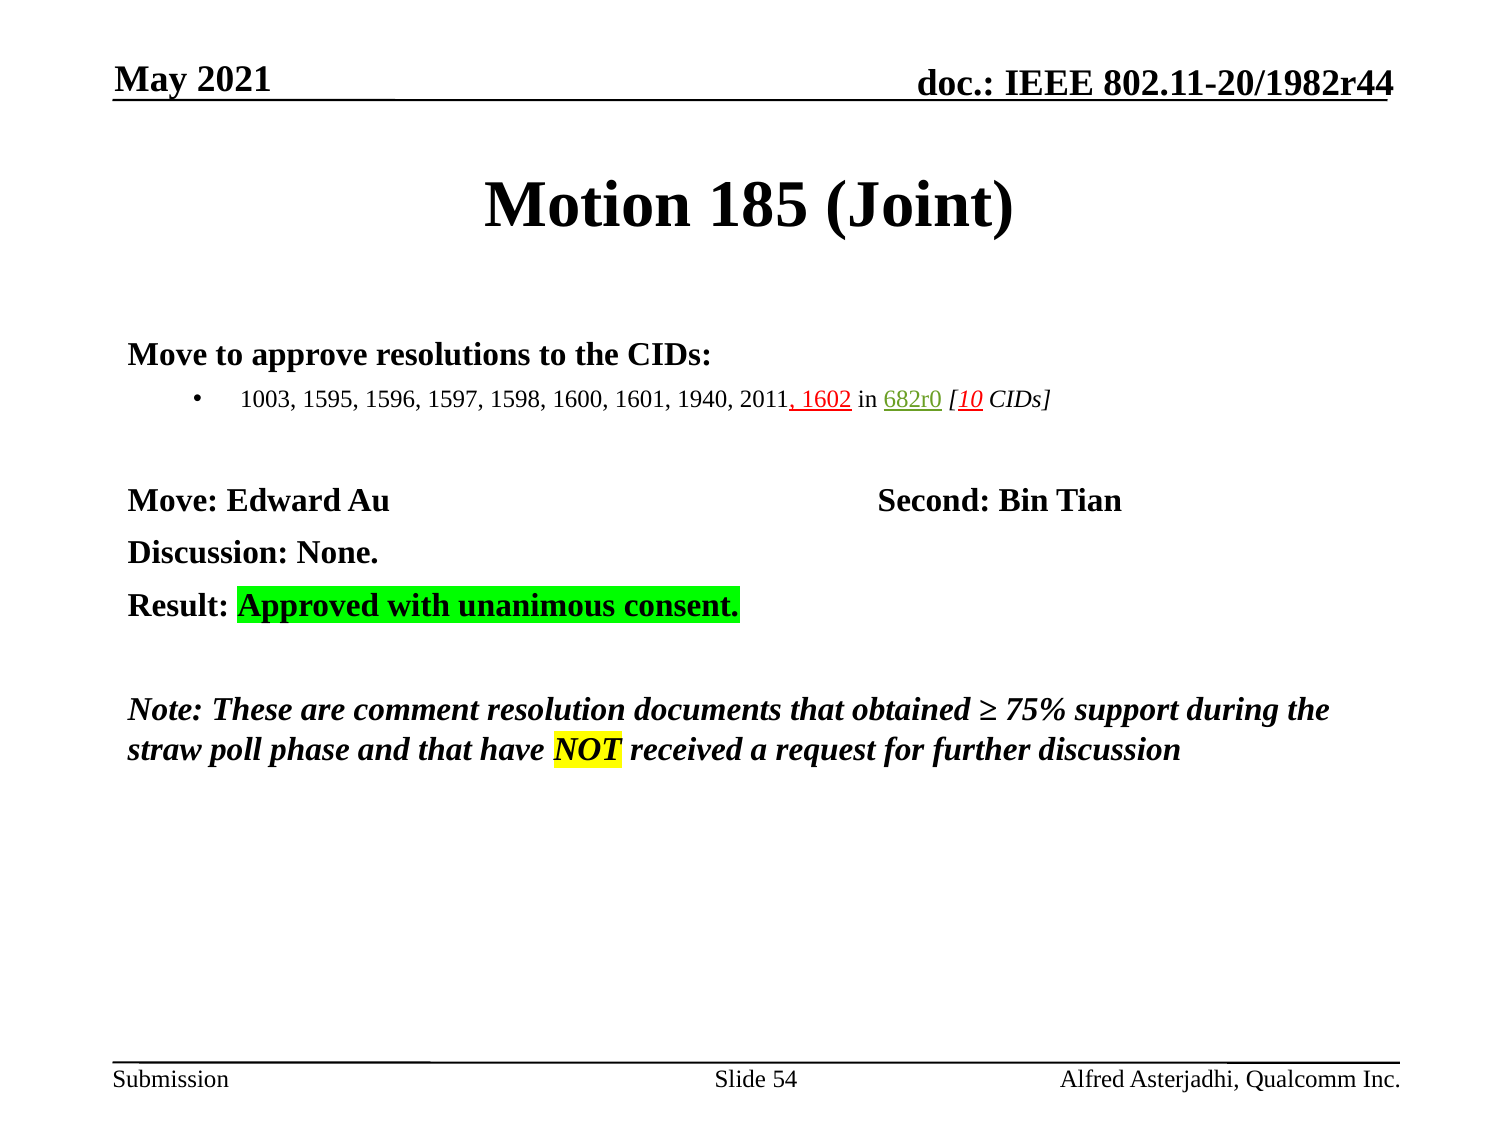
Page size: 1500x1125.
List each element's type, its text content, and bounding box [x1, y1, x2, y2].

footer Alfred Asterjadhi, Qualcomm Inc. [878, 1061, 1402, 1093]
slide_number Slide 54 [712, 1061, 800, 1123]
list Move to approve resolutions to the CIDs: 1003, 1595, 1596, 1597, 1598, 1600, 1601, 1940, 2011, 1602 in 682r0 [10 CIDs] Move: Edward Au Second: Bin Tian Discussion: None. Result: Approved with unanimous consent. Note: These are comment resolution documents that obtained ≥ 75% support during the straw poll phase and that have NOT received a request for further discussion [112, 324, 1388, 1000]
title Motion 185 (Joint) [112, 112, 1388, 288]
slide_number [114, 54, 423, 100]
